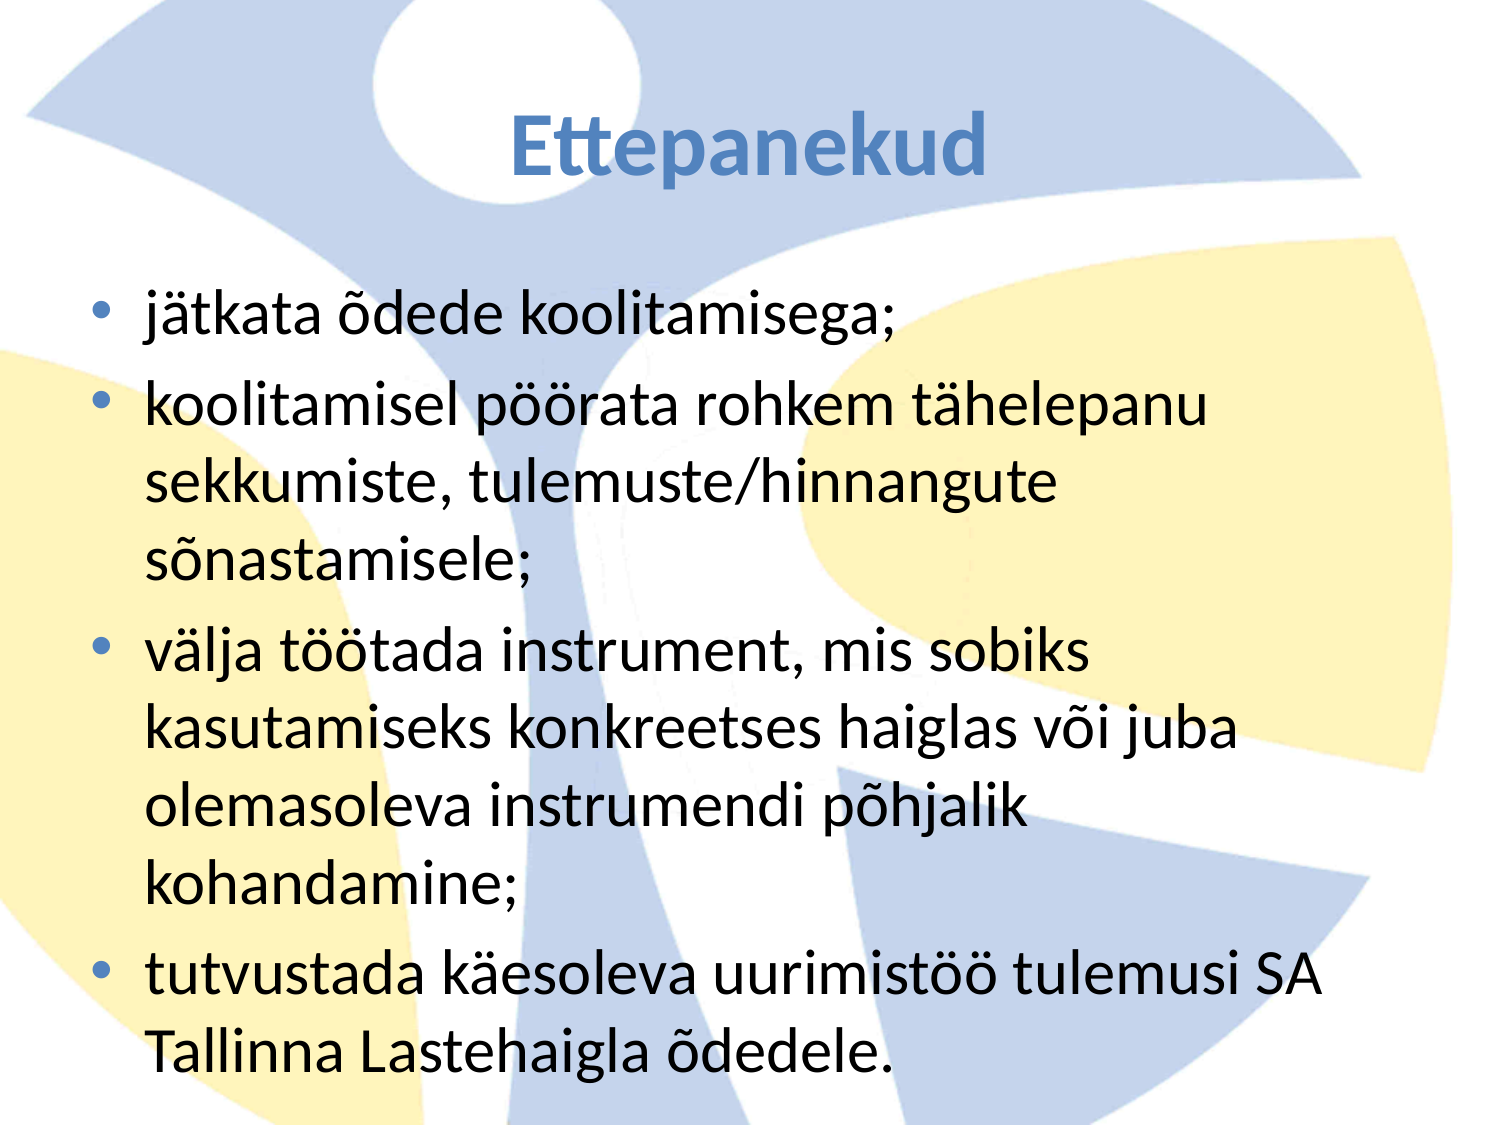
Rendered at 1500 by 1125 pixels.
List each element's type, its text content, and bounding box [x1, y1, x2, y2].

picture [0, 0, 1500, 1125]
list jätkata õdede koolitamisega; koolitamisel pöörata rohkem tähelepanu sekkumiste, tulemuste/hinnangute sõnastamisele; välja töötada instrument, mis sobiks kasutamiseks konkreetses haiglas või juba olemasoleva instrumendi põhjalik kohandamine; tutvustada käesoleva uurimistöö tulemusi SA Tallinna Lastehaigla õdedele. [75, 262, 1425, 1100]
title Ettepanekud [75, 45, 1425, 233]
